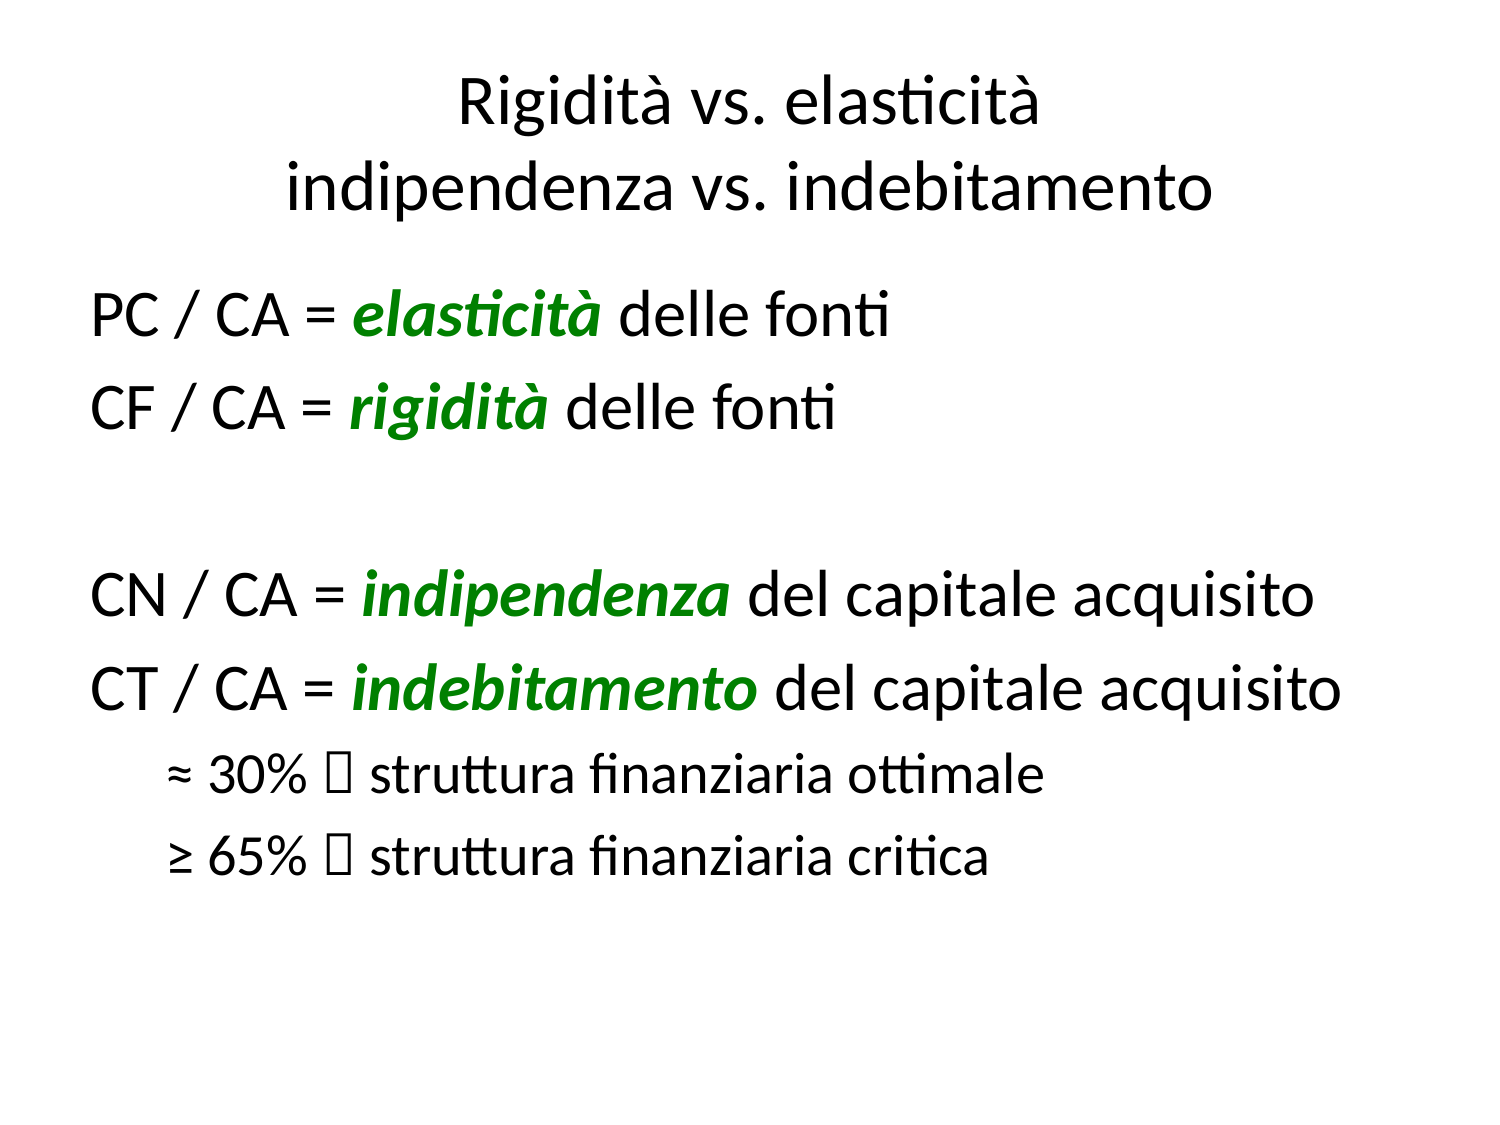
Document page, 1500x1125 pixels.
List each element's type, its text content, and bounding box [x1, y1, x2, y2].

title Rigidità vs. elasticità indipendenza vs. indebitamento [75, 45, 1425, 233]
list PC / CA = elasticità delle fonti CF / CA = rigidità delle fonti CN / CA = indipendenza del capitale acquisito CT / CA = indebitamento del capitale acquisito ≈ 30%  struttura finanziaria ottimale ≥ 65%  struttura finanziaria critica [75, 262, 1425, 1005]
